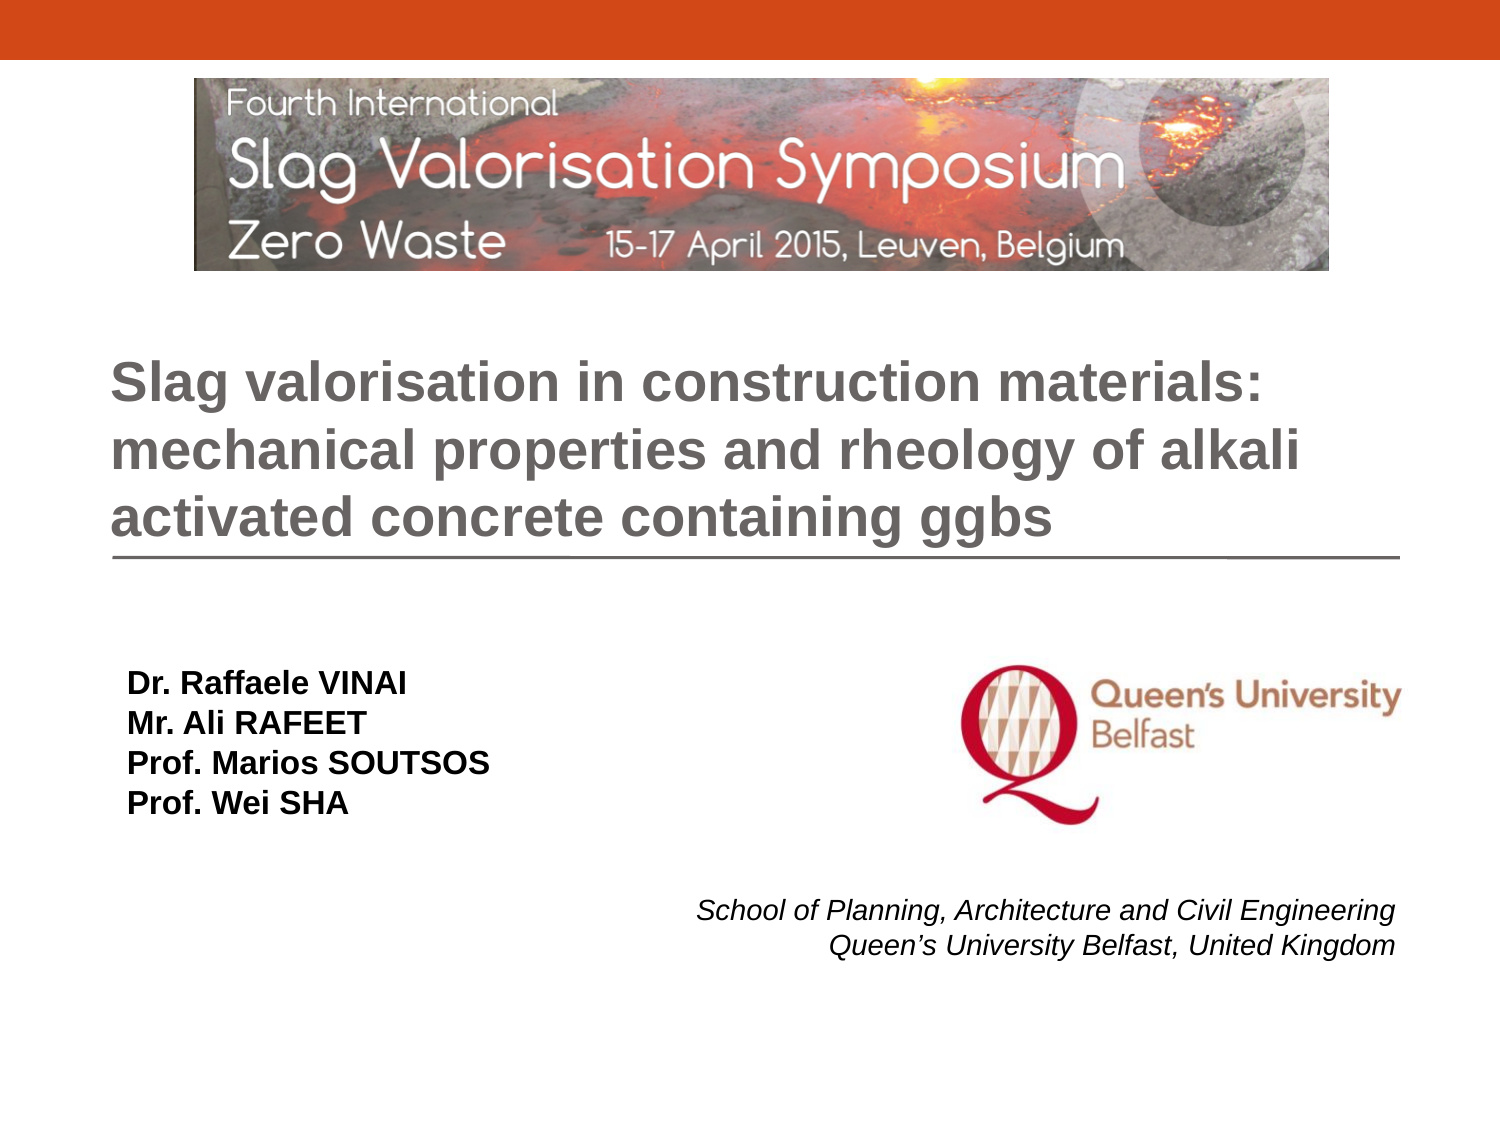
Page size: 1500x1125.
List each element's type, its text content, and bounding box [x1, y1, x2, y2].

picture [194, 77, 1329, 271]
picture [904, 607, 1459, 882]
text_box Slag valorisation in construction materials: mechanical properties and rheology of alkali activated concrete containing ggbs [95, 338, 1337, 556]
text_box Dr. Raffaele VINAI Mr. Ali RAFEET Prof. Marios SOUTSOS Prof. Wei SHA School of Planning, Architecture and Civil Engineering Queen’s University Belfast, United Kingdom [112, 574, 1412, 969]
